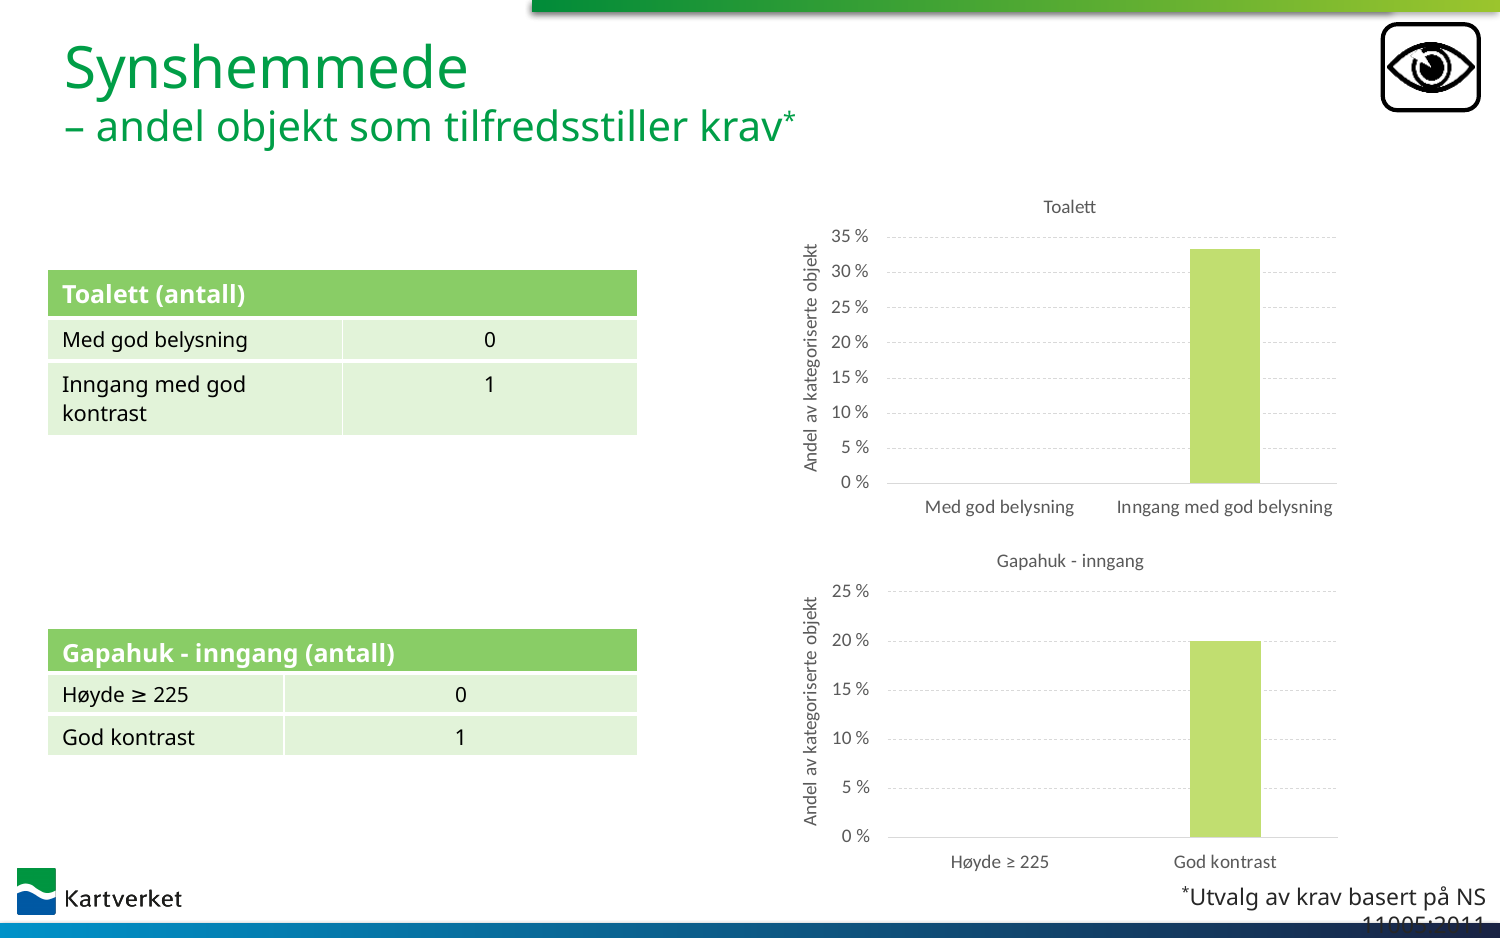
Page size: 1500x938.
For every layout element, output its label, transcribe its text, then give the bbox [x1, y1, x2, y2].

table_cell Med god belysning [48, 320, 342, 359]
table_cell 0 [343, 320, 637, 359]
table_header Toalett (antall) [48, 270, 637, 316]
table_cell 1 [343, 363, 637, 435]
table_cell 1 [285, 716, 637, 755]
table_cell Høyde ≥ 225 [48, 675, 283, 712]
table_cell Inngang med god kontrast [48, 363, 342, 435]
table_cell God kontrast [48, 716, 283, 755]
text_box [1382, 24, 1480, 111]
picture [791, 541, 1349, 880]
table_cell 0 [285, 675, 637, 712]
picture [791, 187, 1348, 526]
text_box *Utvalg av krav basert på NS 11005:2011 [1068, 873, 1500, 938]
table_header Gapahuk - inngang (antall) [48, 629, 637, 671]
text_box Synshemmede – andel objekt som tilfredsstiller krav* [49, 24, 1431, 158]
